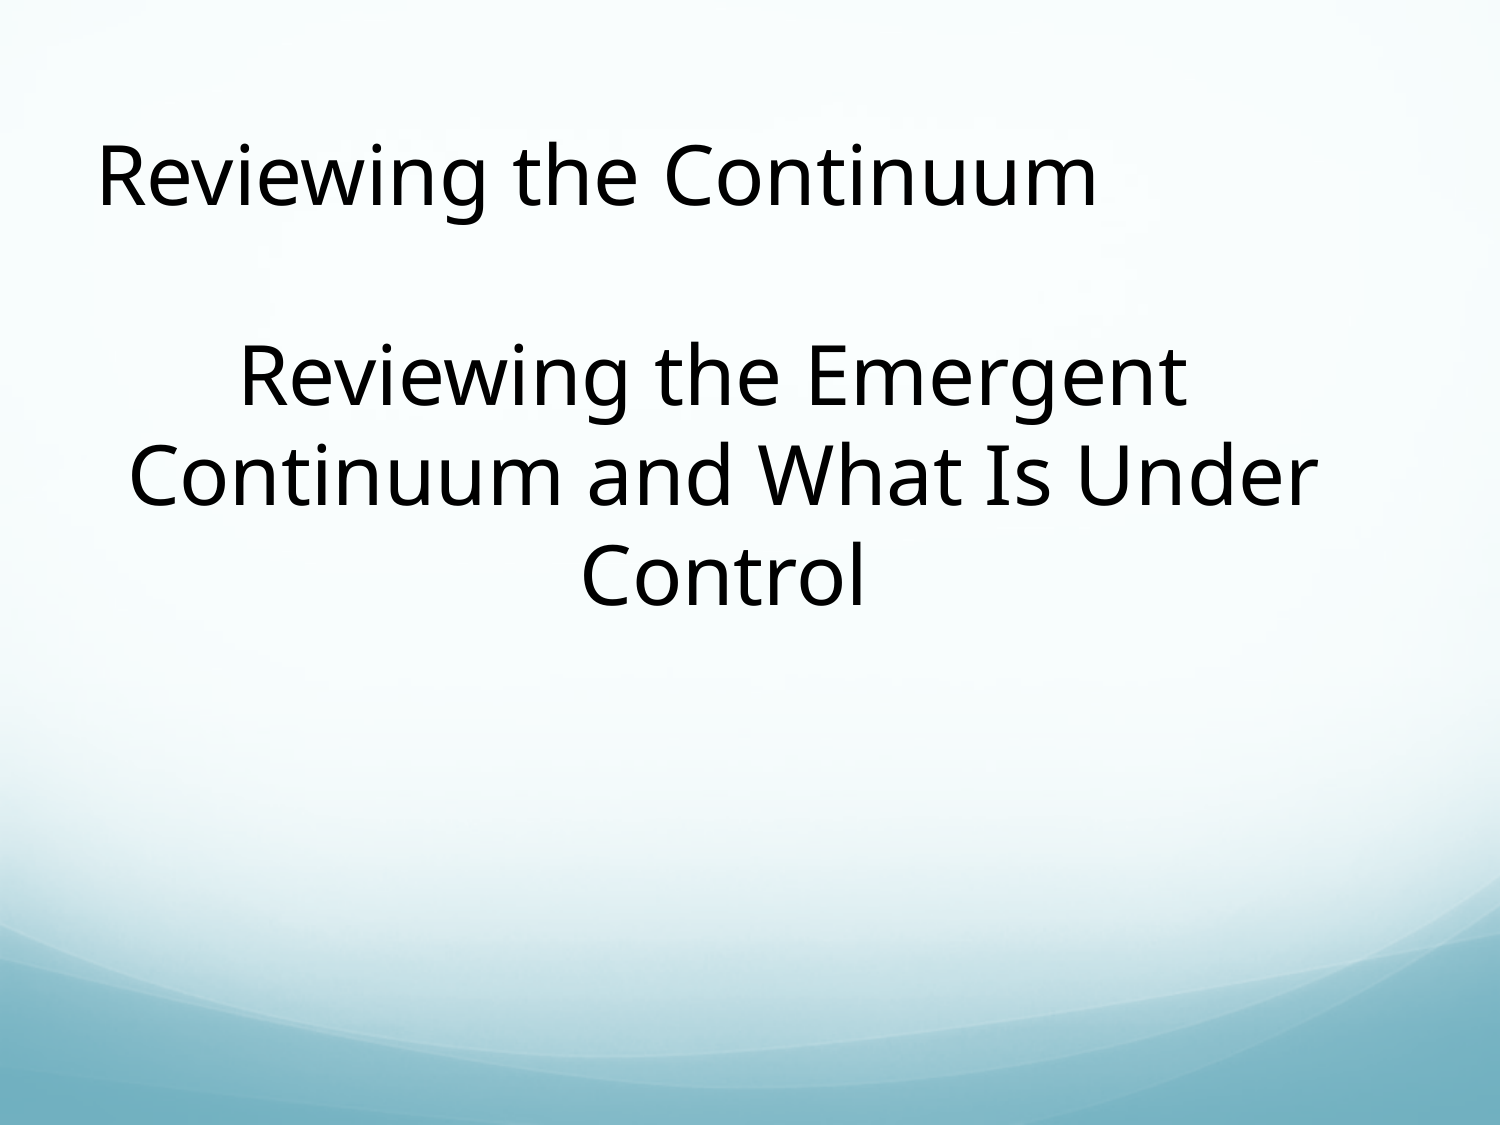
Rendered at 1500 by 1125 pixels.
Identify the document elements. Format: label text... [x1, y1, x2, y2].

text_box Reviewing the Continuum Reviewing the Emergent Continuum and What Is Under Control [80, 115, 1368, 775]
